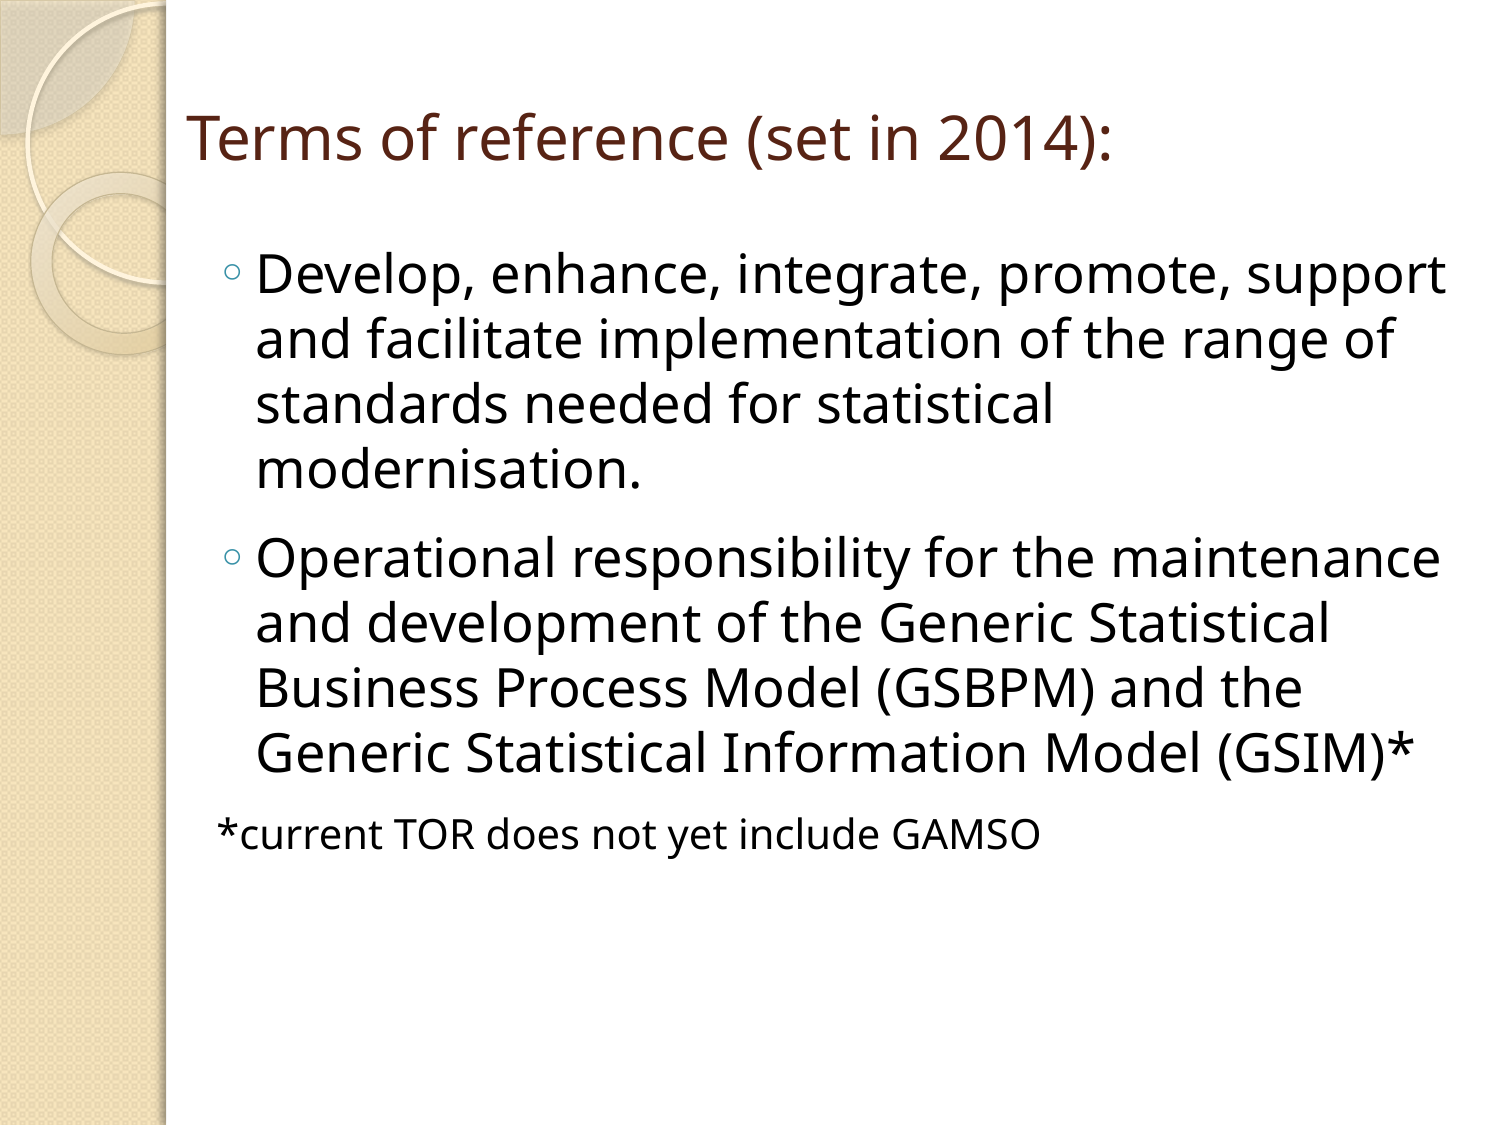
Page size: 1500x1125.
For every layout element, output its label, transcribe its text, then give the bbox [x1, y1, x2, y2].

title Terms of reference (set in 2014): [171, 90, 1425, 231]
list Develop, enhance, integrate, promote, support and facilitate implementation of the range of standards needed for statistical modernisation. Operational responsibility for the maintenance and development of the Generic Statistical Business Process Model (GSBPM) and the Generic Statistical Information Model (GSIM)* *current TOR does not yet include GAMSO [135, 231, 1471, 1094]
